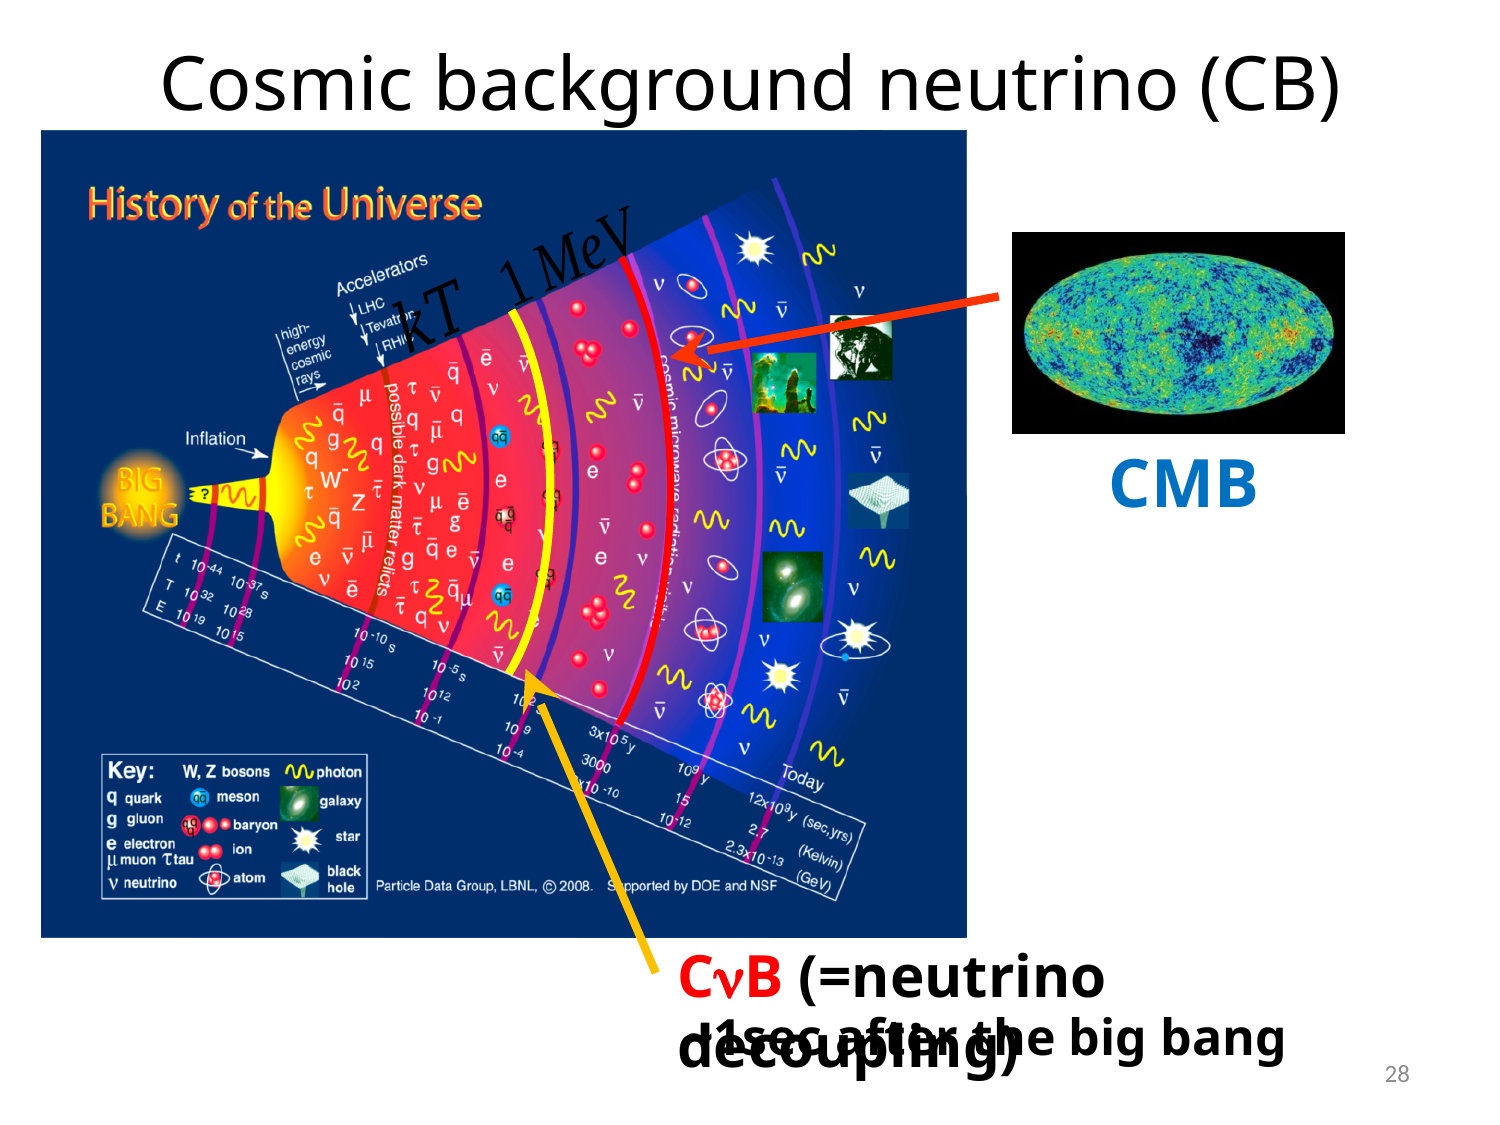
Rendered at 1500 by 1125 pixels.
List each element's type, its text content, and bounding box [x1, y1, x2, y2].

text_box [40, 130, 1408, 974]
text_box ~1sec after the big bang [670, 998, 1374, 1074]
text_box CB (=neutrino decoupling) [662, 931, 1442, 1087]
slide_number 28 [1074, 1042, 1425, 1103]
